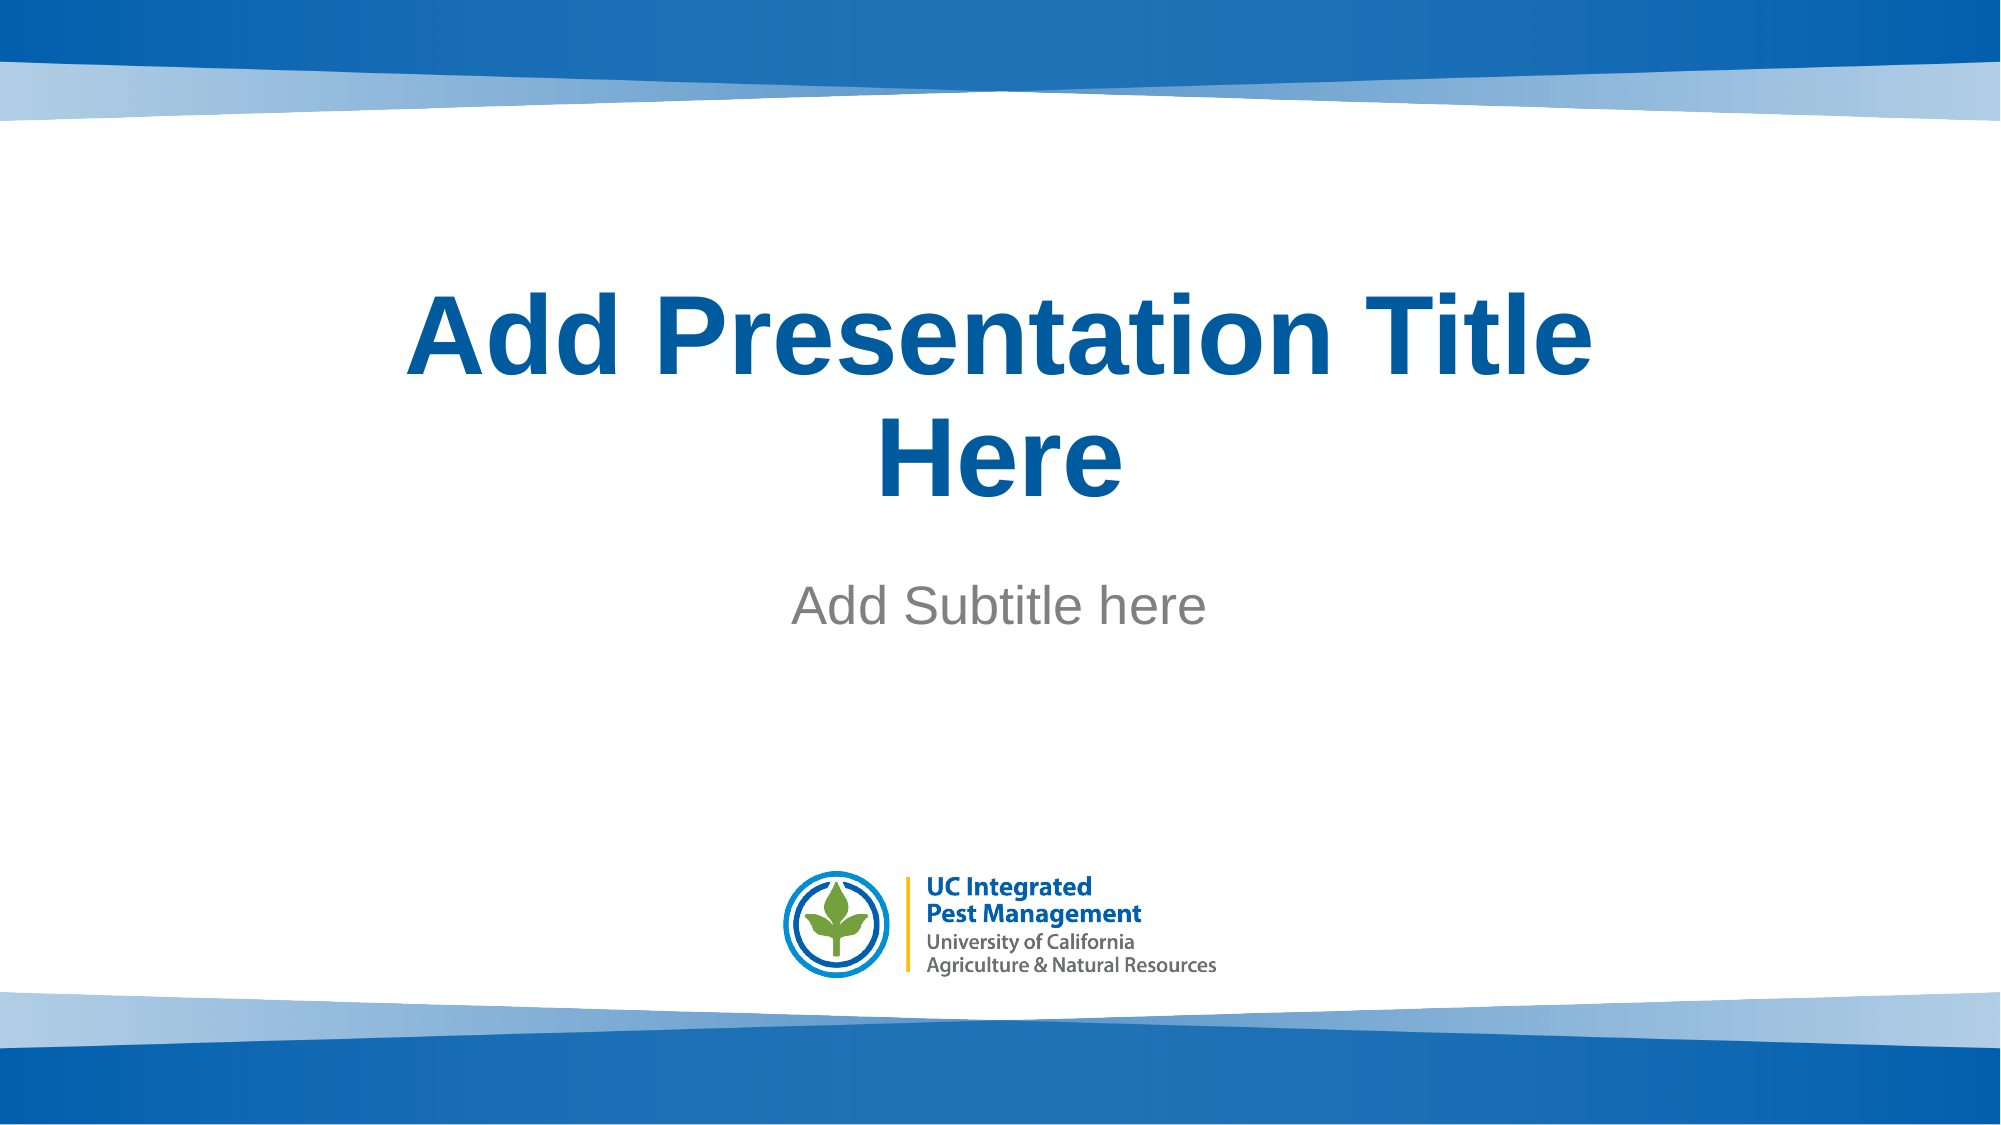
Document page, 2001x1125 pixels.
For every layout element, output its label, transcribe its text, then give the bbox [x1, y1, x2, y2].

subtitle Add Subtitle here [249, 569, 1750, 842]
picture [0, 860, 2001, 1125]
picture [0, 0, 2001, 143]
title Add Presentation Title Here [249, 136, 1750, 529]
